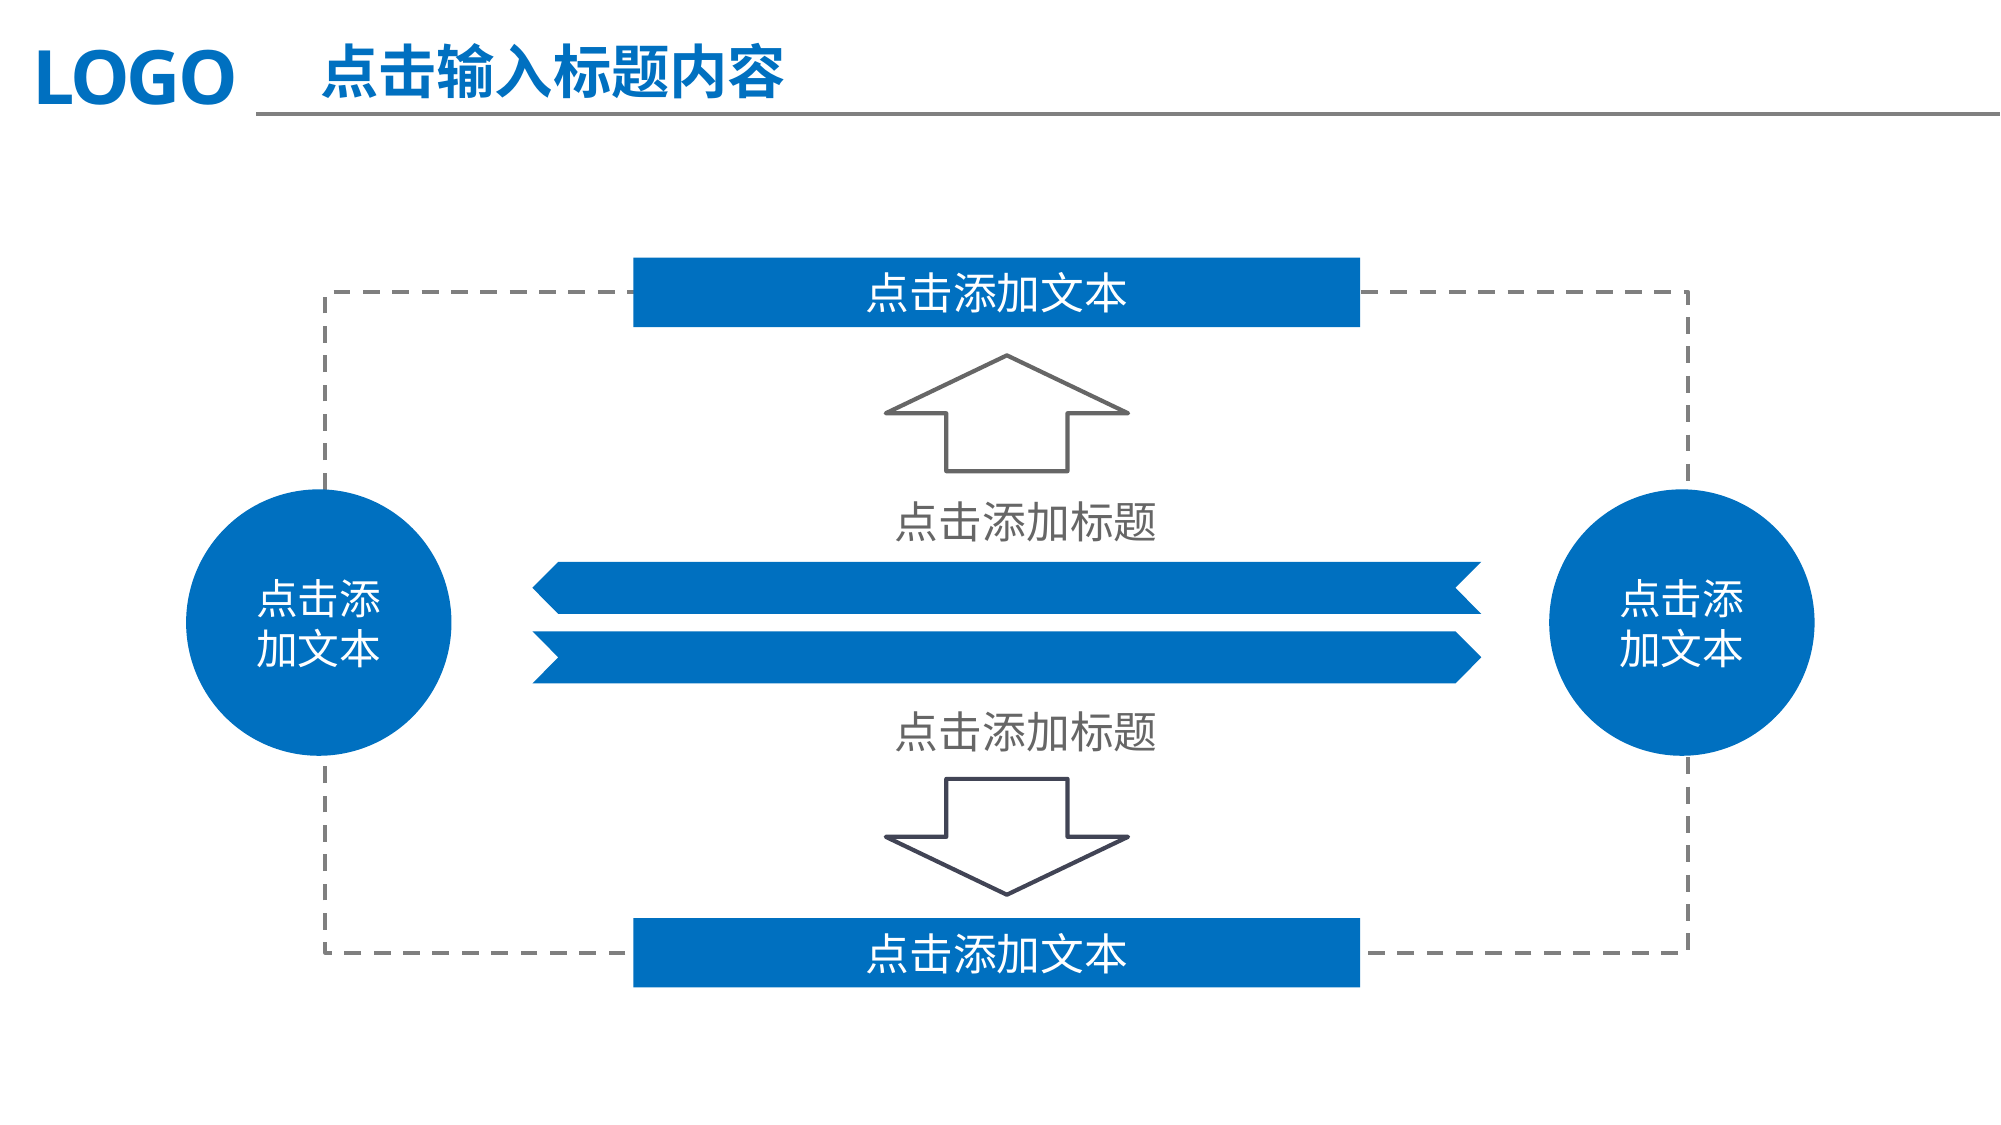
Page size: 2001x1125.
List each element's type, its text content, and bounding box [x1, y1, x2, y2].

text_box 点击添加文本 [1547, 487, 1817, 758]
text_box 点击添加文本 [631, 916, 1362, 990]
text_box 点击添加标题 [880, 697, 1173, 766]
text_box [323, 290, 1690, 955]
text_box [530, 559, 1484, 617]
text_box 点击输入标题内容 [283, 28, 823, 113]
text_box [883, 776, 1131, 897]
text_box [530, 629, 1484, 686]
text_box 点击添加标题 [880, 487, 1173, 555]
text_box 点击添加文本 [631, 256, 1362, 329]
text_box [883, 353, 1131, 474]
text_box 点击添加文本 [183, 487, 454, 758]
